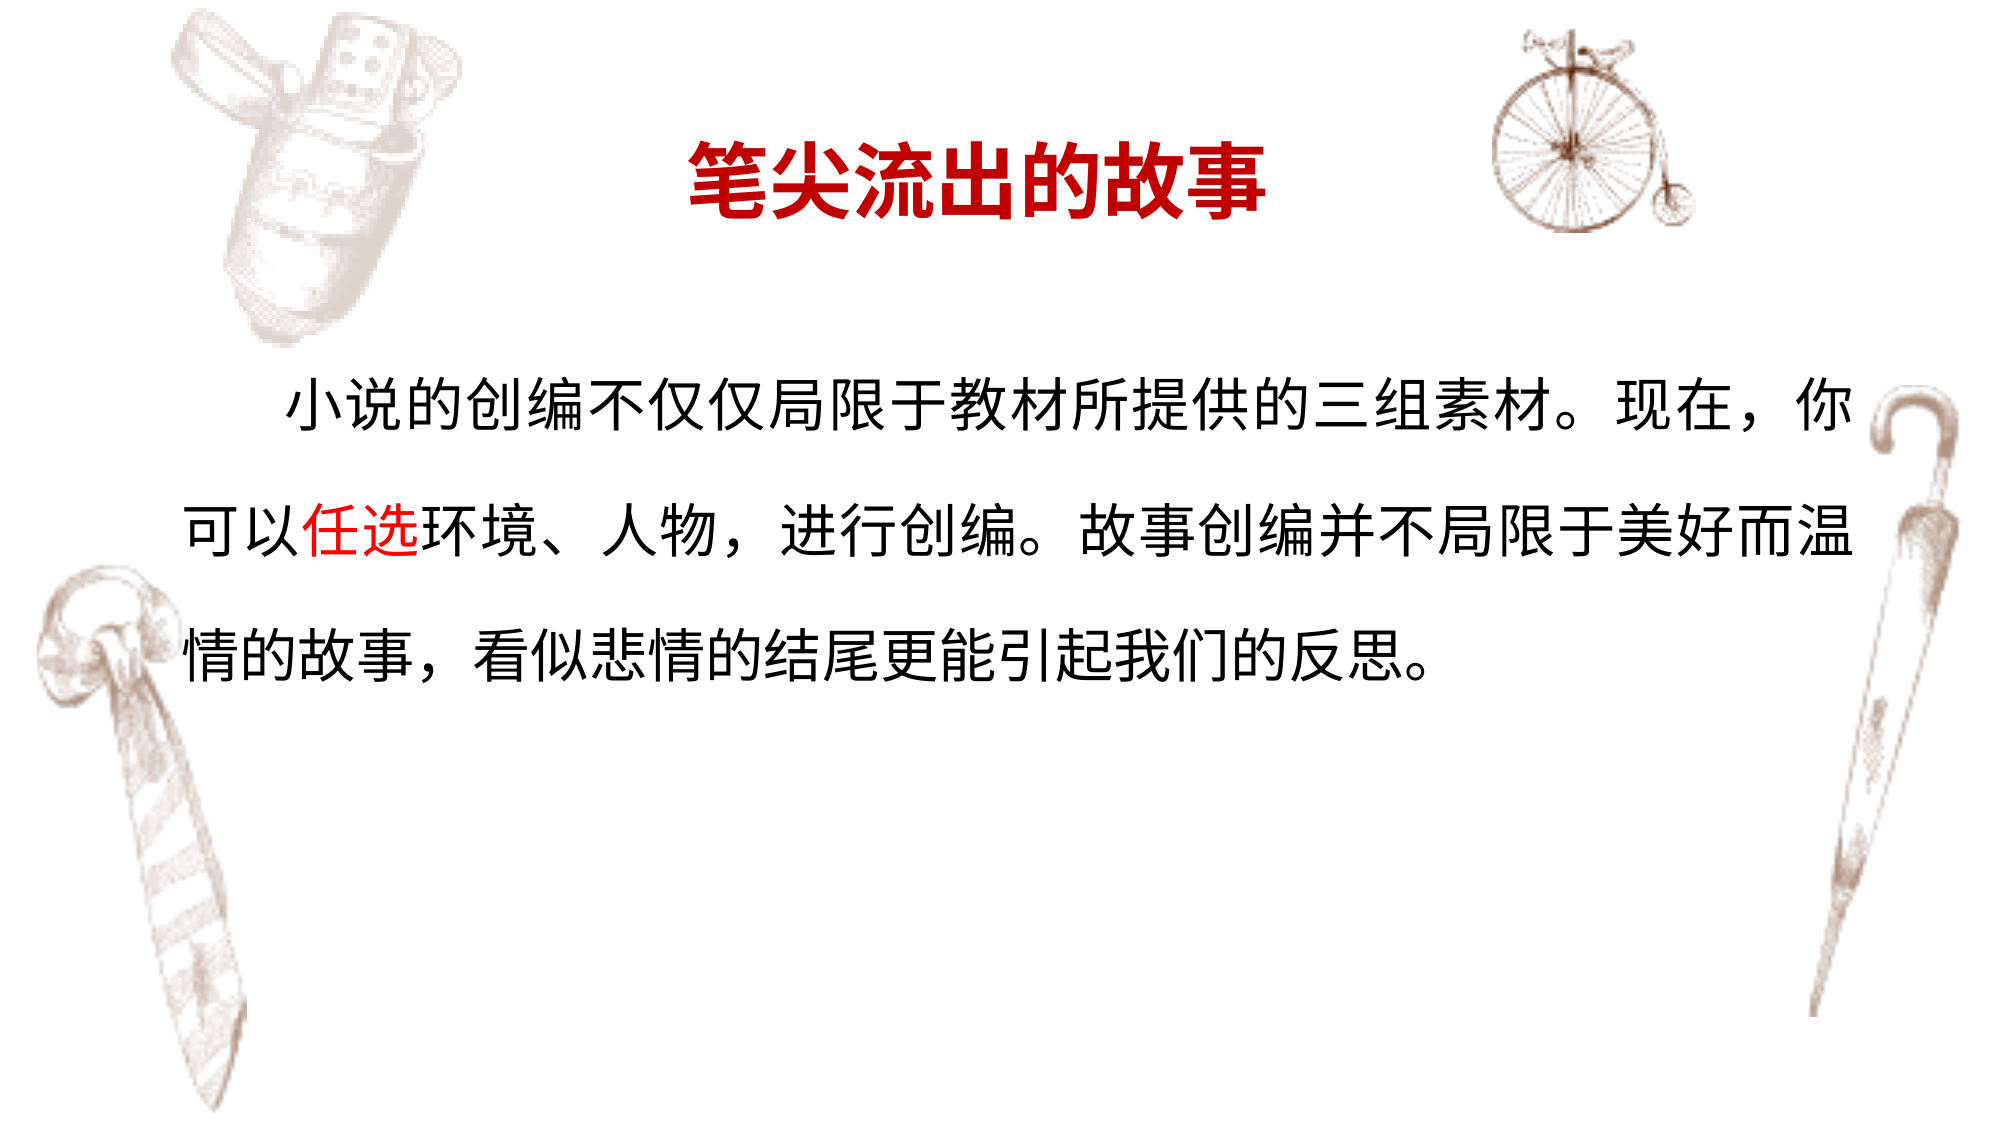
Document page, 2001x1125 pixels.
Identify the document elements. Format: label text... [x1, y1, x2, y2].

picture [1492, 29, 1696, 233]
text_box 小说的创编不仅仅局限于教材所提供的三组素材。现在，你可以任选环境、人物，进行创编。故事创编并不局限于美好而温情的故事，看似悲情的结尾更能引起我们的反思。 [166, 304, 1870, 697]
picture [171, 8, 462, 304]
picture [37, 563, 247, 1117]
picture [1808, 385, 1963, 1017]
text_box 笔尖流出的故事 [555, 121, 1400, 237]
